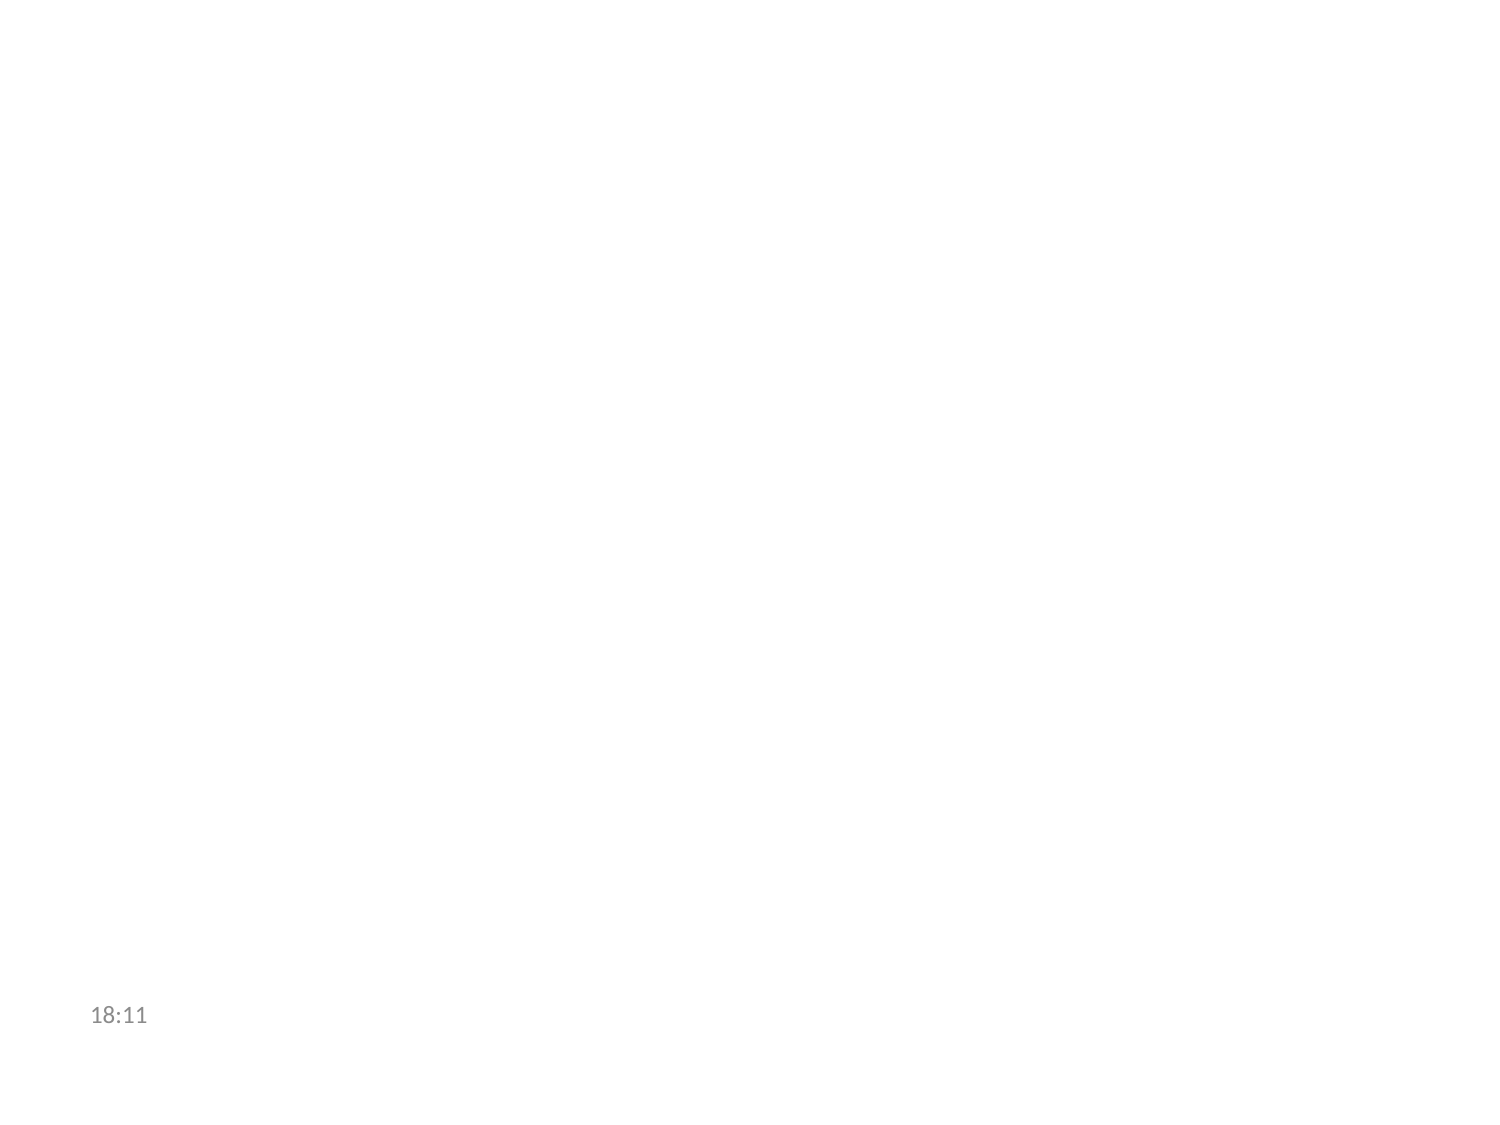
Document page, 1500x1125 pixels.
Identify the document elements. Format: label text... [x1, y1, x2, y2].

text_box 15:35 [75, 983, 425, 1044]
